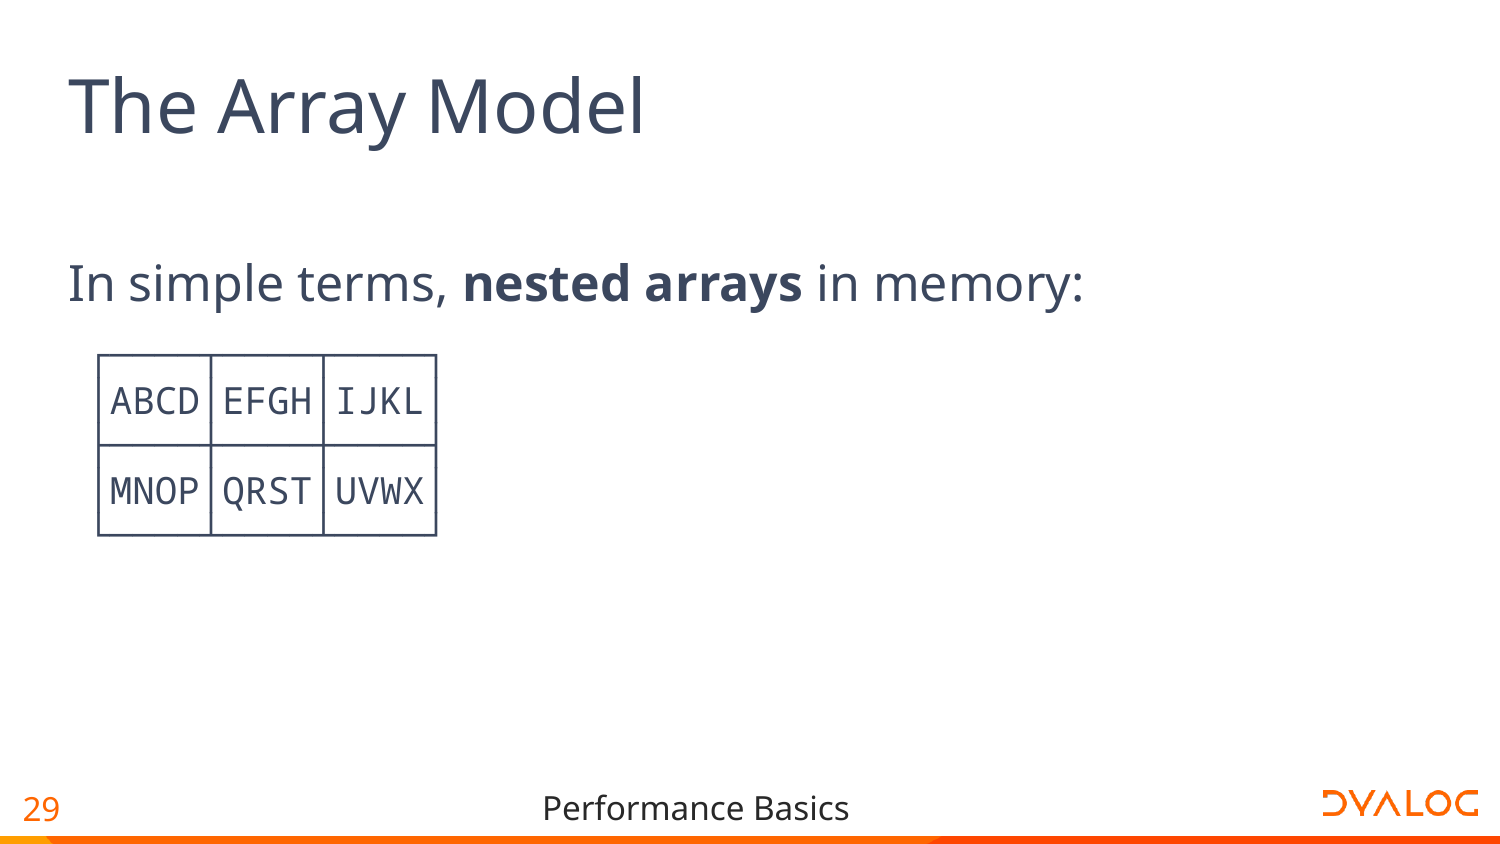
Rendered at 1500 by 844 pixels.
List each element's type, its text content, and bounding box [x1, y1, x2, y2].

list In simple terms, nested arrays in memory: [53, 244, 1443, 740]
title The Array Model [53, 43, 1121, 157]
picture [1323, 790, 1478, 816]
picture [0, 836, 1500, 844]
text_box ┌────┬────┬────┐ │ABCD│EFGH│IJKL│ ├────┼────┼────┤ │MNOP│QRST│UVWX│ └────┴────┴────┘ [72, 325, 463, 565]
